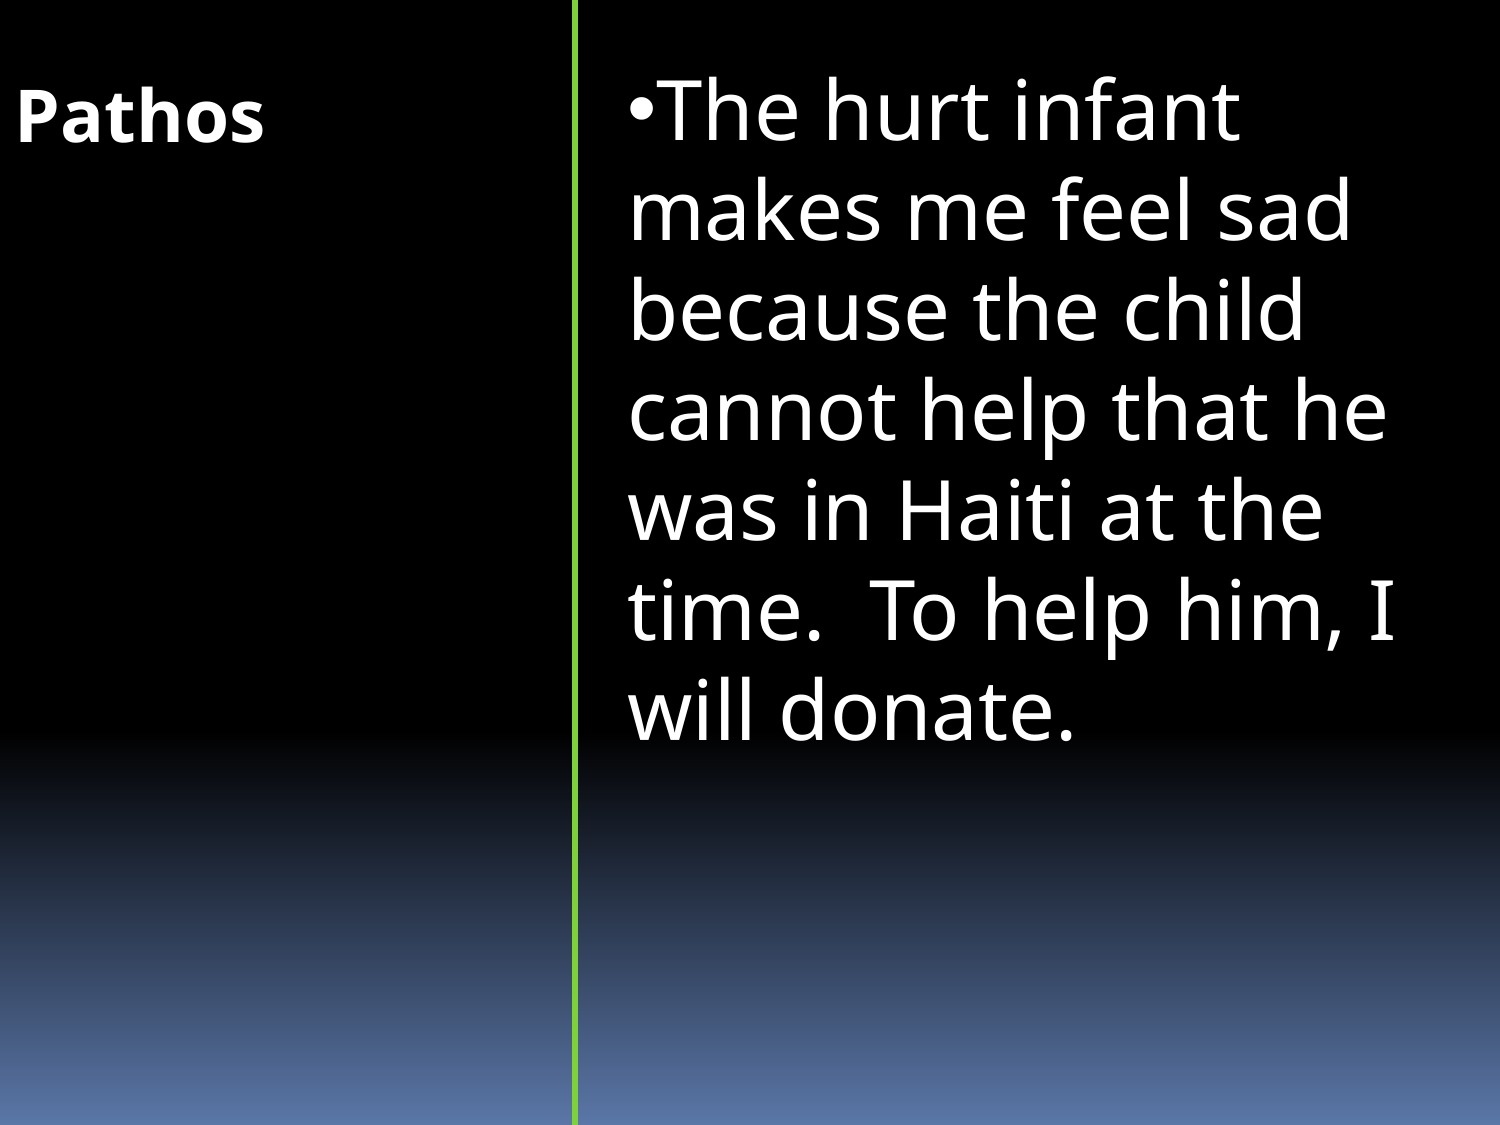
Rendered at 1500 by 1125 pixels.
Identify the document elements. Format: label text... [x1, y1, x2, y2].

text_box Pathos [0, 62, 550, 165]
text_box The hurt infant makes me feel sad because the child cannot help that he was in Haiti at the time. To help him, I will donate. [612, 50, 1500, 765]
